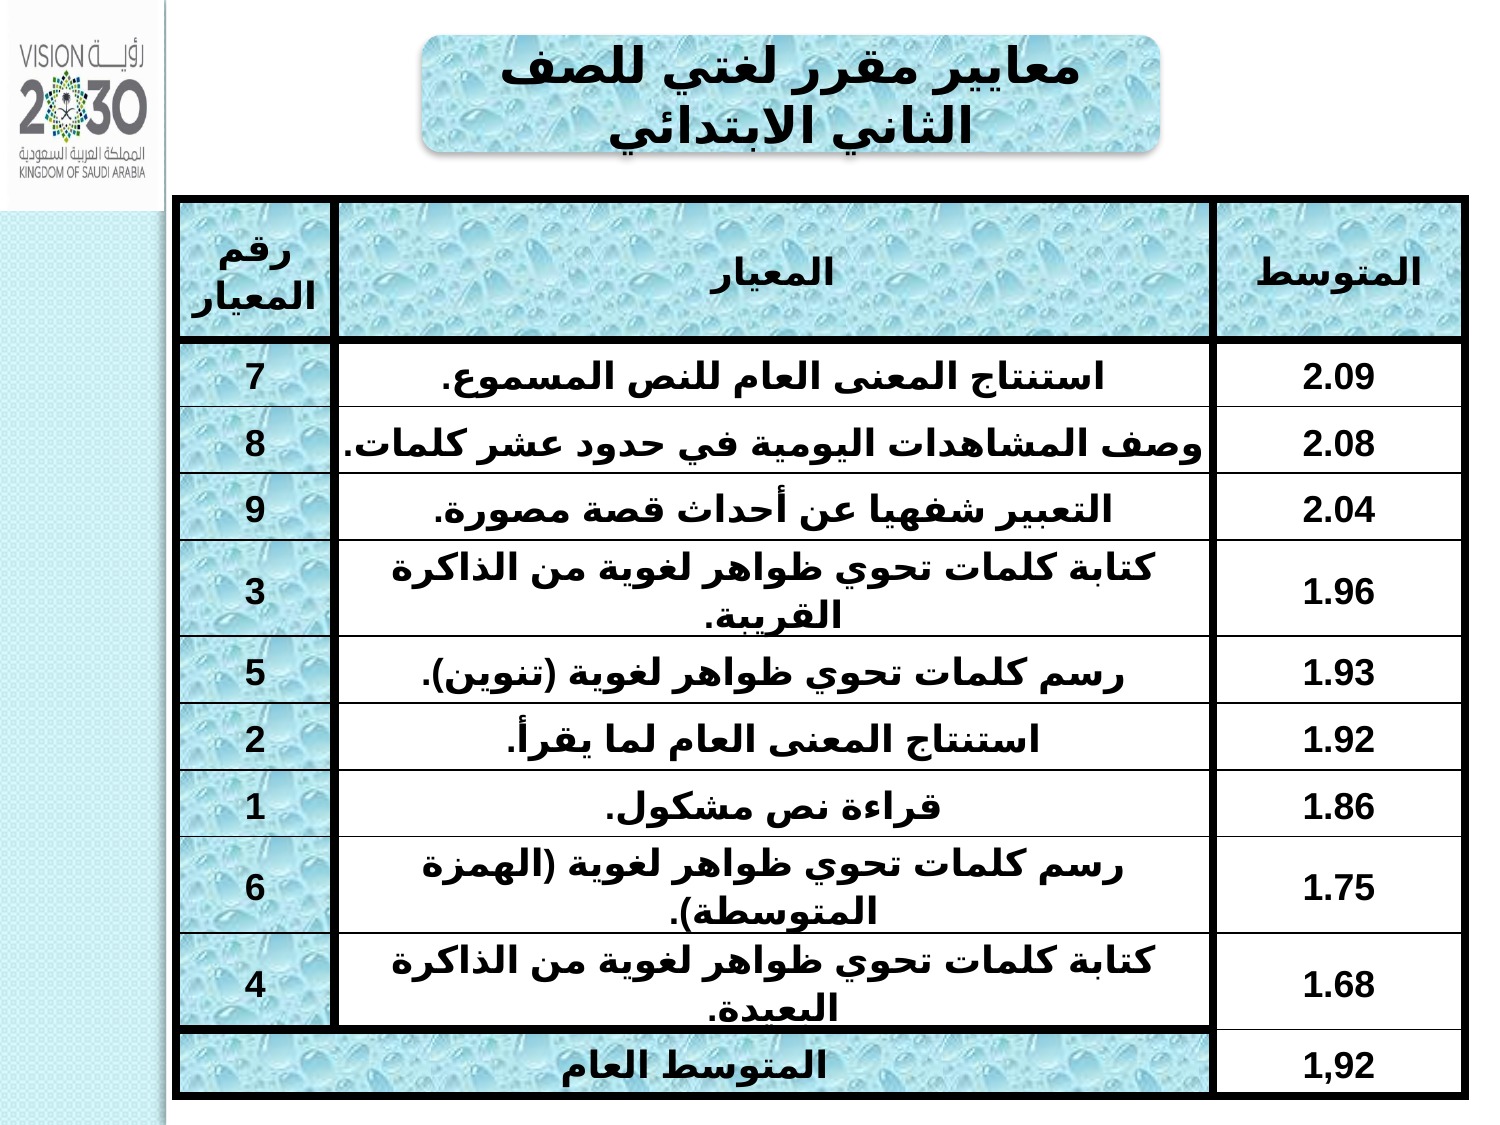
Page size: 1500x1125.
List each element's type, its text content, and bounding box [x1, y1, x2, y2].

table_cell 1.68 [1217, 934, 1461, 1029]
table_cell كتابة كلمات تحوي ظواهر لغوية من الذاكرة البعيدة. [339, 934, 1209, 1025]
table_header المتوسط [1217, 203, 1461, 336]
table_cell وصف المشاهدات اليومية في حدود عشر كلمات. [339, 407, 1209, 472]
table_cell رسم كلمات تحوي ظواهر لغوية (الهمزة المتوسطة). [339, 837, 1209, 932]
table_cell كتابة كلمات تحوي ظواهر لغوية من الذاكرة القريبة. [339, 541, 1209, 635]
table_cell 1,92 [1217, 1030, 1461, 1092]
table_cell قراءة نص مشكول. [339, 771, 1209, 836]
table_cell 6 [180, 837, 330, 932]
table_header المعيار [339, 203, 1209, 336]
table_cell 1.92 [1217, 704, 1461, 769]
table_cell 5 [180, 637, 330, 702]
table_cell 4 [180, 934, 330, 1025]
table_cell استنتاج المعنى العام لما يقرأ. [339, 704, 1209, 769]
table_cell استنتاج المعنى العام للنص المسموع. [339, 344, 1209, 406]
table_cell المتوسط العام [180, 1034, 1209, 1092]
table_cell 3 [180, 541, 330, 635]
table_cell 1.93 [1217, 637, 1461, 702]
table_cell 1.96 [1217, 541, 1461, 635]
table_cell 2.09 [1217, 344, 1461, 406]
table_cell 1.75 [1217, 837, 1461, 932]
table_cell 7 [180, 344, 330, 406]
table_cell 9 [180, 474, 330, 539]
table_cell 2.04 [1217, 474, 1461, 539]
picture [0, 0, 165, 211]
table_cell 2.08 [1217, 407, 1461, 472]
table_cell 8 [180, 407, 330, 472]
table_cell 1 [180, 771, 330, 836]
table_cell رسم كلمات تحوي ظواهر لغوية (تنوين). [339, 637, 1209, 702]
text_box معايير مقرر لغتي للصف الثاني الابتدائي [421, 35, 1161, 153]
table_cell 1.86 [1217, 771, 1461, 836]
table_cell التعبير شفهيا عن أحداث قصة مصورة. [339, 474, 1209, 539]
table_cell 2 [180, 704, 330, 769]
table_header رقم المعيار [180, 203, 330, 336]
